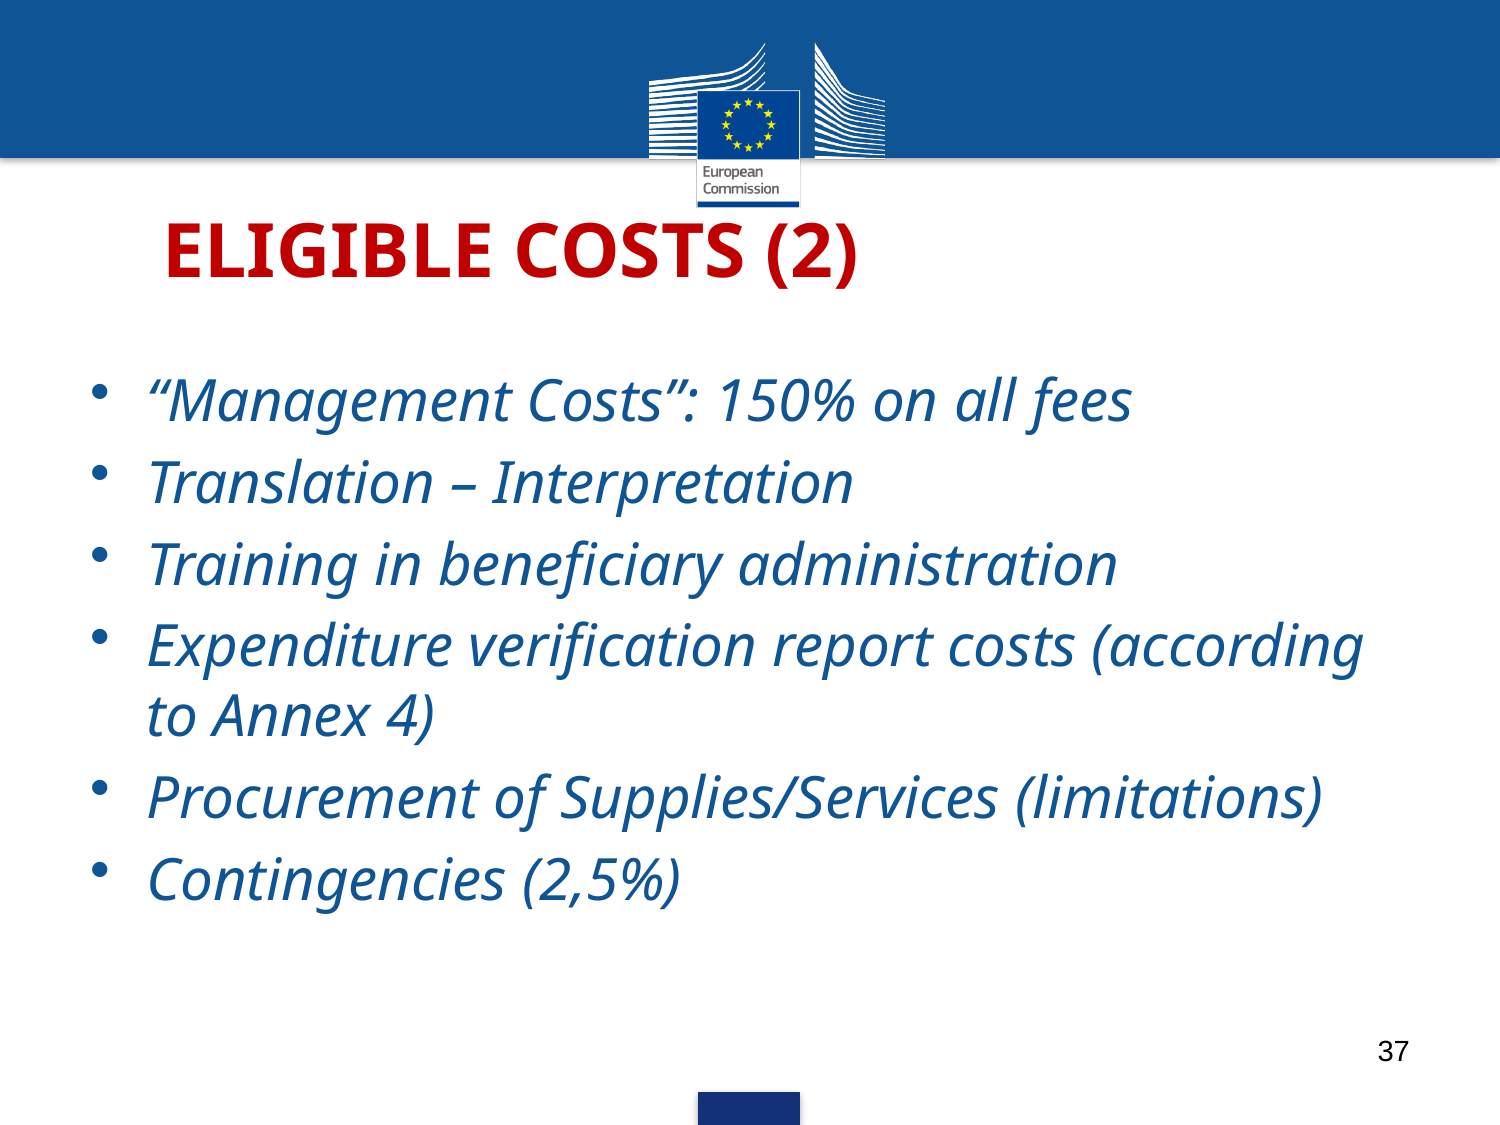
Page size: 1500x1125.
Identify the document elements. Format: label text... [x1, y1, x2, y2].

slide_number 37 [1074, 1024, 1425, 1103]
picture [649, 42, 885, 196]
title ELIGIBLE COSTS (2) [88, 196, 1439, 299]
list “Management Costs”: 150% on all fees Translation – Interpretation Training in beneficiary administration Expenditure verification report costs (according to Annex 4) Procurement of Supplies/Services (limitations) Contingencies (2,5%) [75, 212, 1438, 1075]
